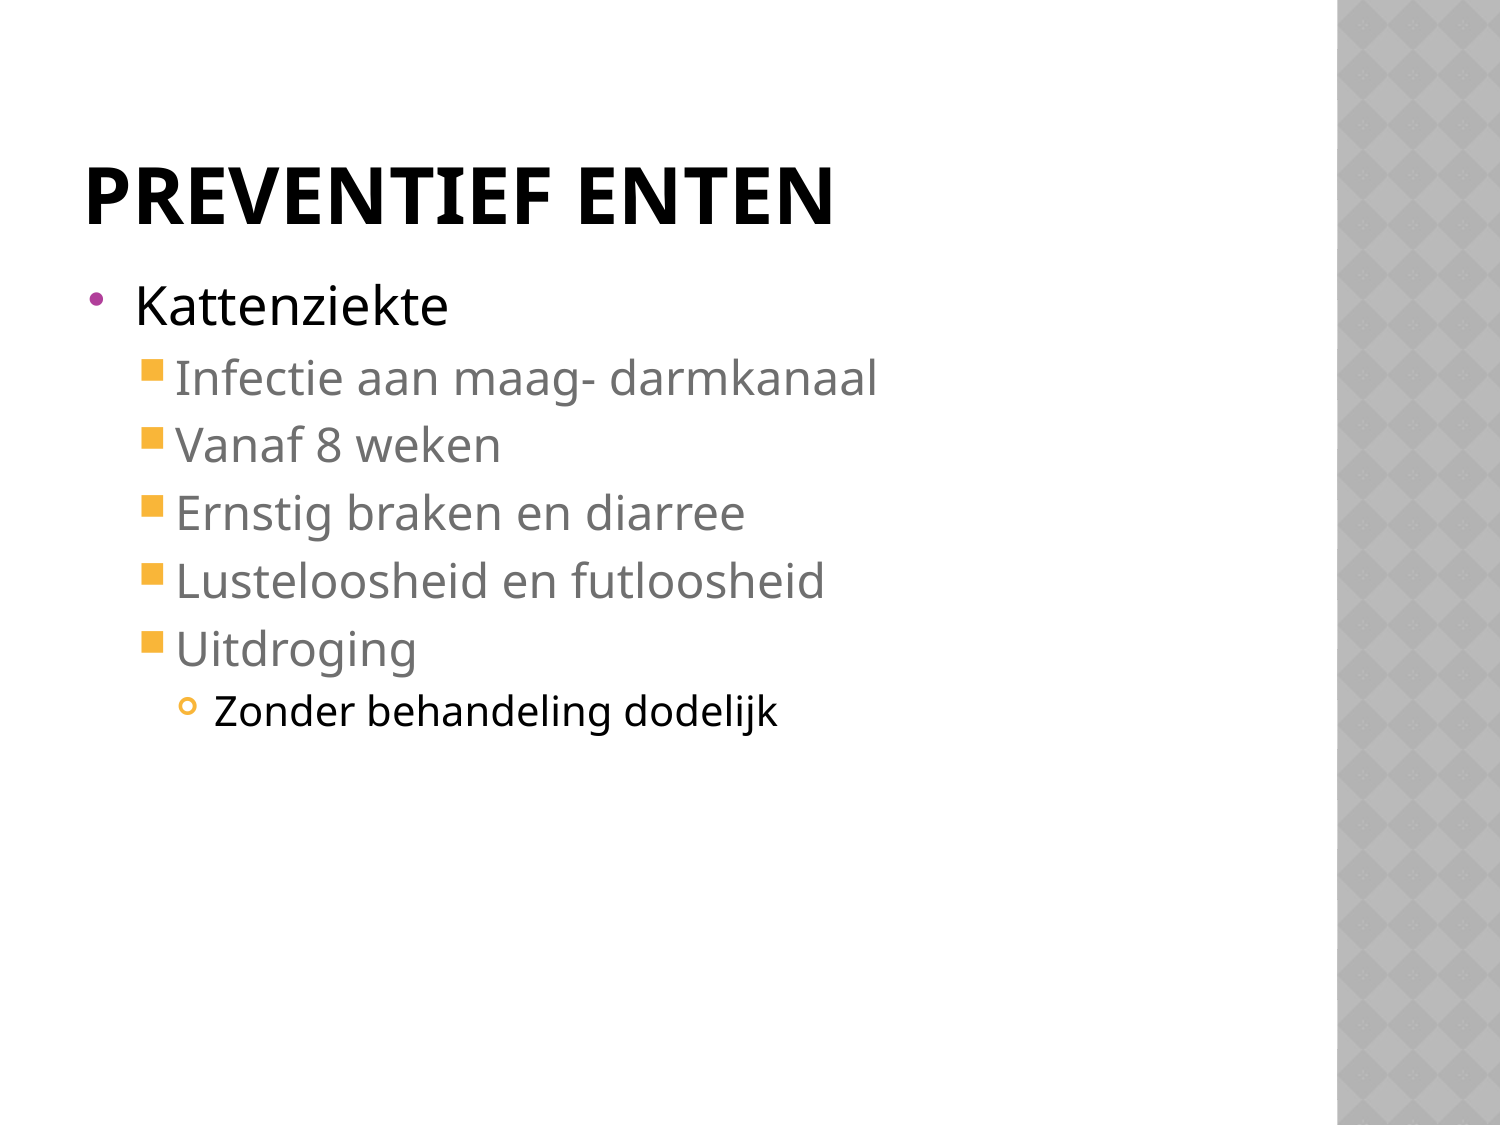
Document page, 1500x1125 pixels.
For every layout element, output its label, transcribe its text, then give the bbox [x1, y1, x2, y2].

title Preventief enten [75, 52, 1263, 240]
list Kattenziekte Infectie aan maag- darmkanaal Vanaf 8 weken Ernstig braken en diarree Lusteloosheid en futloosheid Uitdroging Zonder behandeling dodelijk [75, 264, 1263, 1059]
